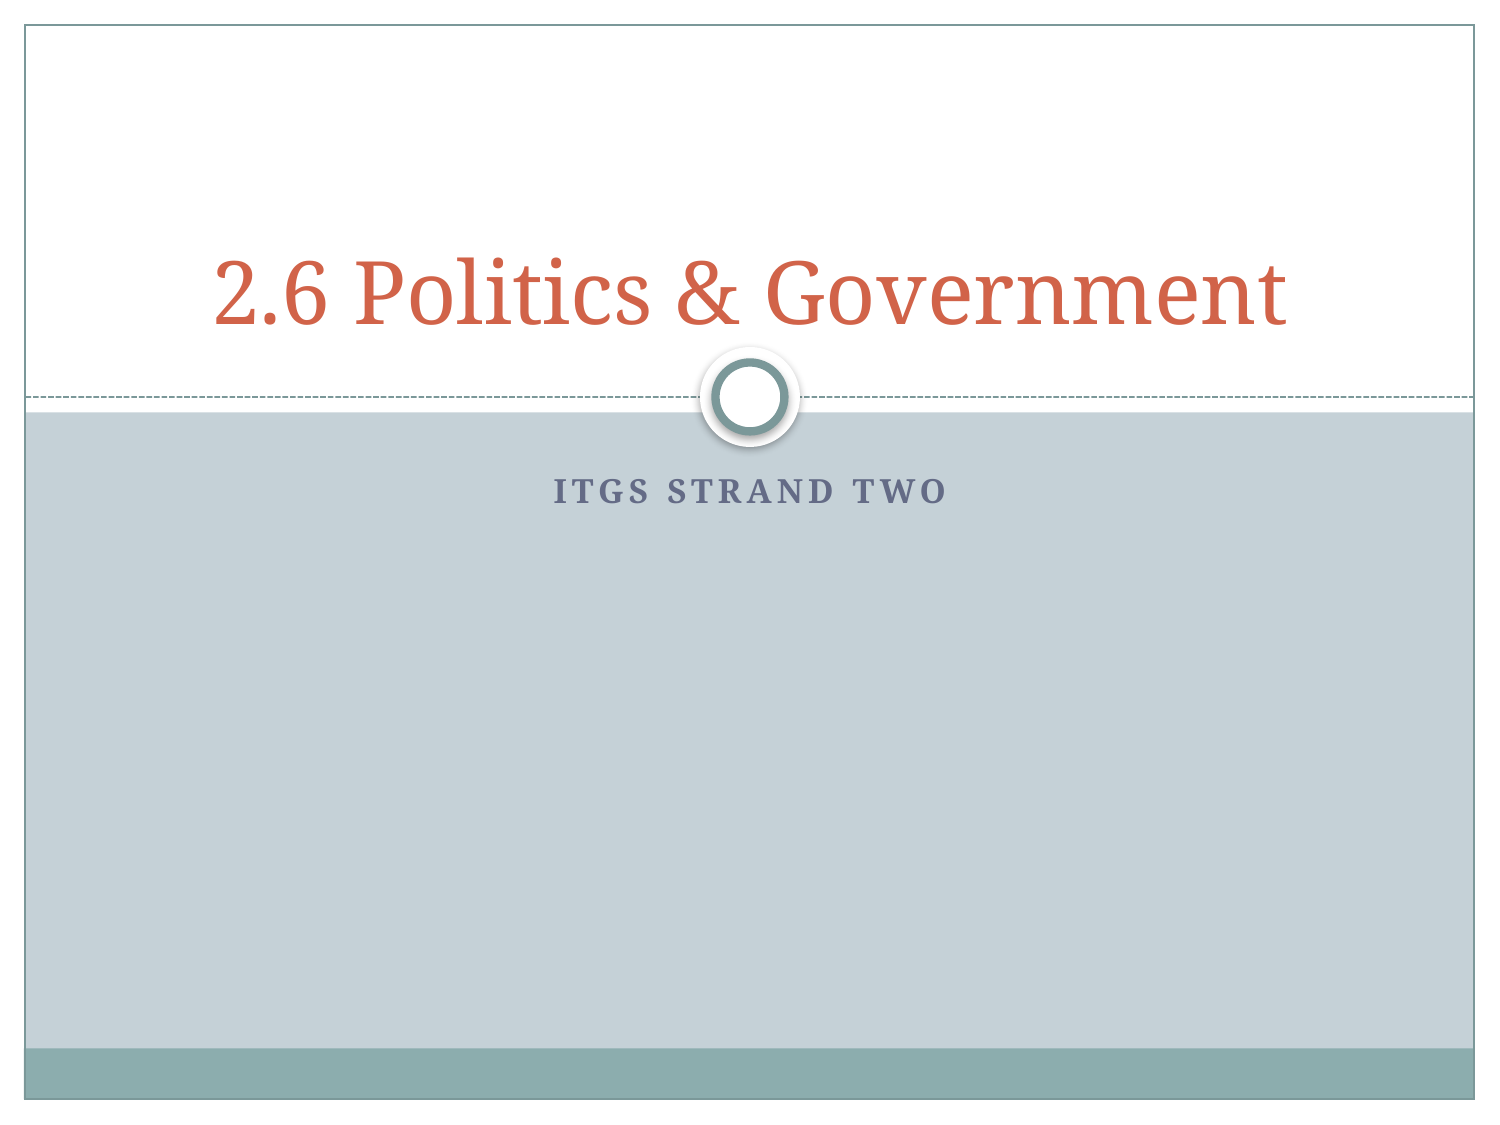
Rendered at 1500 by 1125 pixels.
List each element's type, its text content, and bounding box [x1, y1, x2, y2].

title 2.6 Politics & Government [112, 62, 1388, 350]
subtitle ITGS Strand two [225, 462, 1275, 750]
